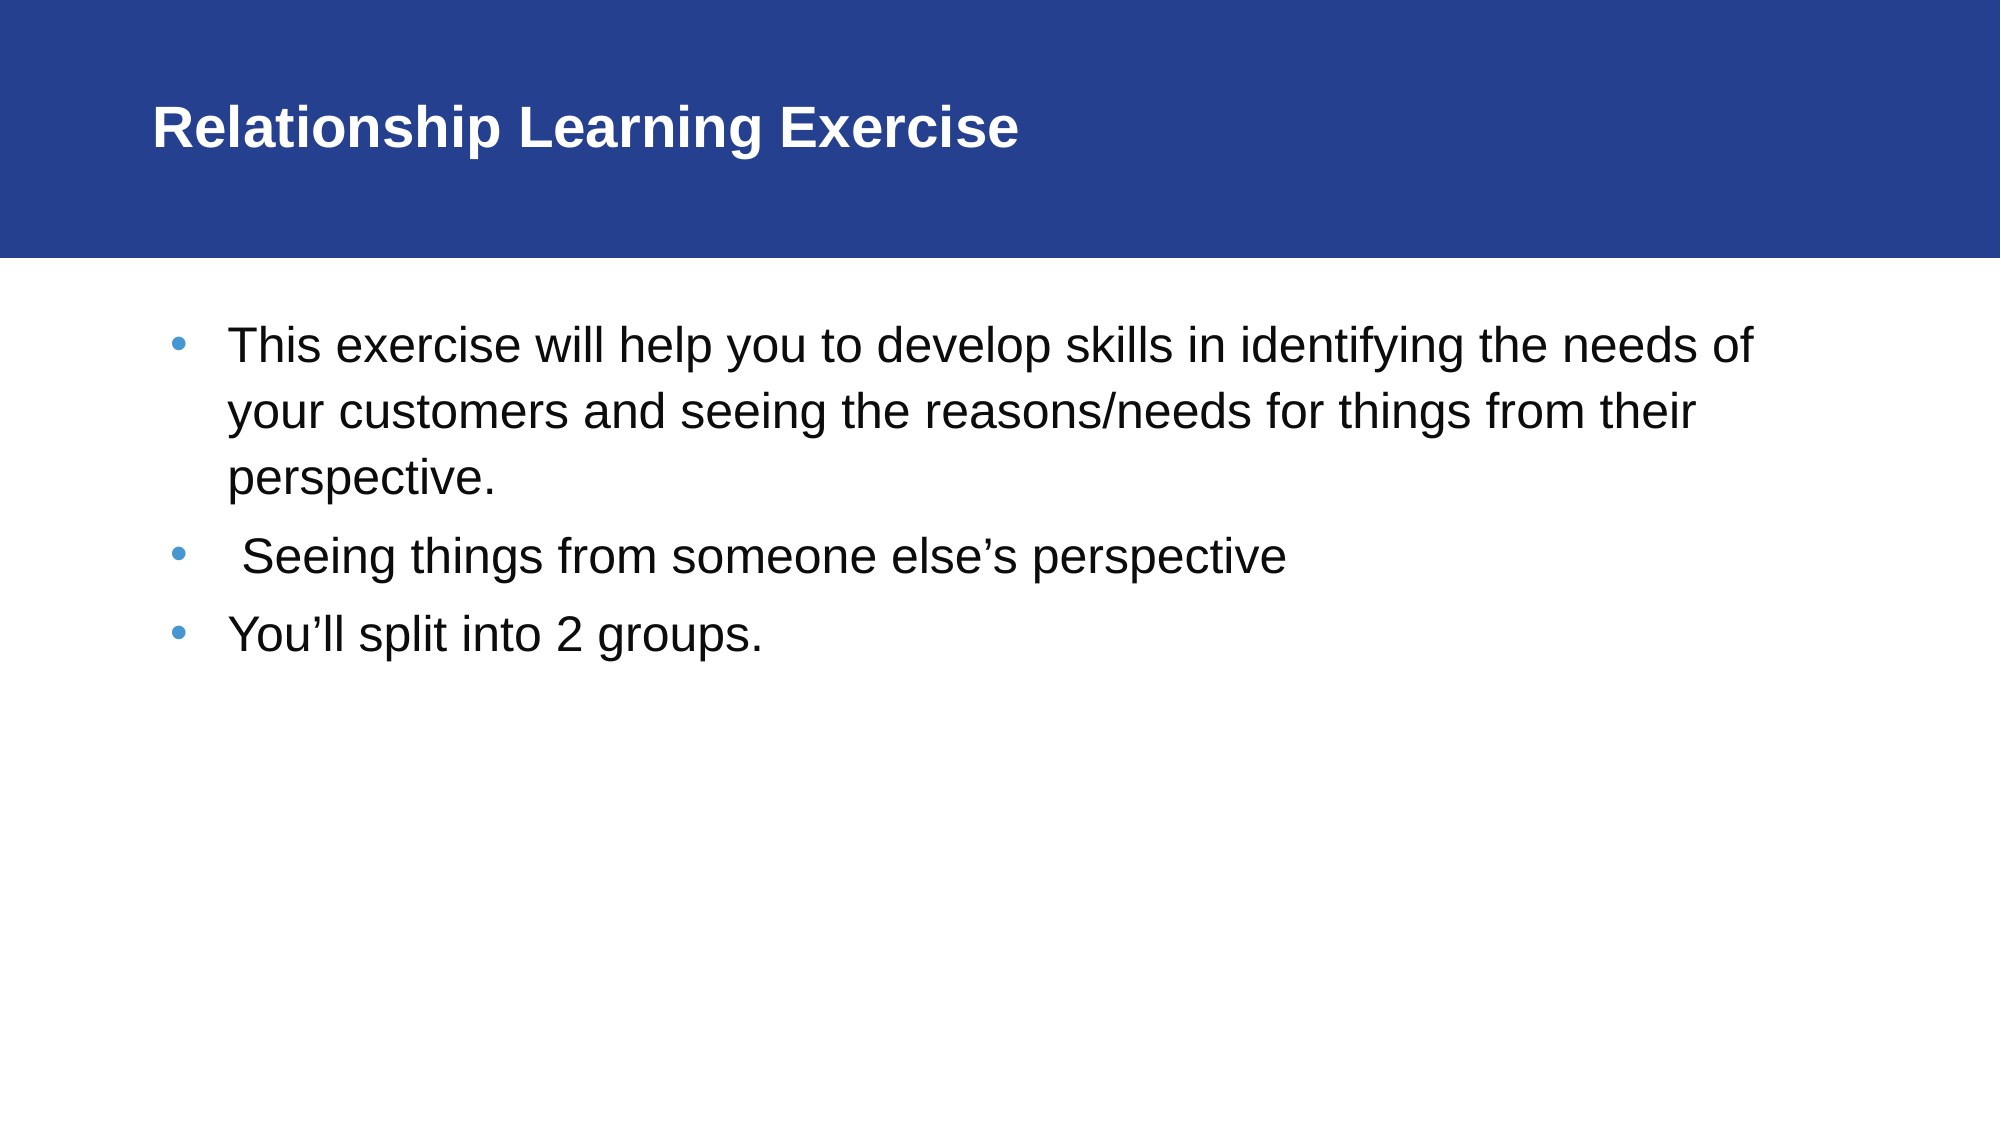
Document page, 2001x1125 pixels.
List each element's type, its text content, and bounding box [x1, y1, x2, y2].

title Relationship Learning Exercise [137, 20, 1863, 238]
list This exercise will help you to develop skills in identifying the needs of your customers and seeing the reasons/needs for things from their perspective. Seeing things from someone else’s perspective You’ll split into 2 groups. [137, 299, 1863, 1025]
